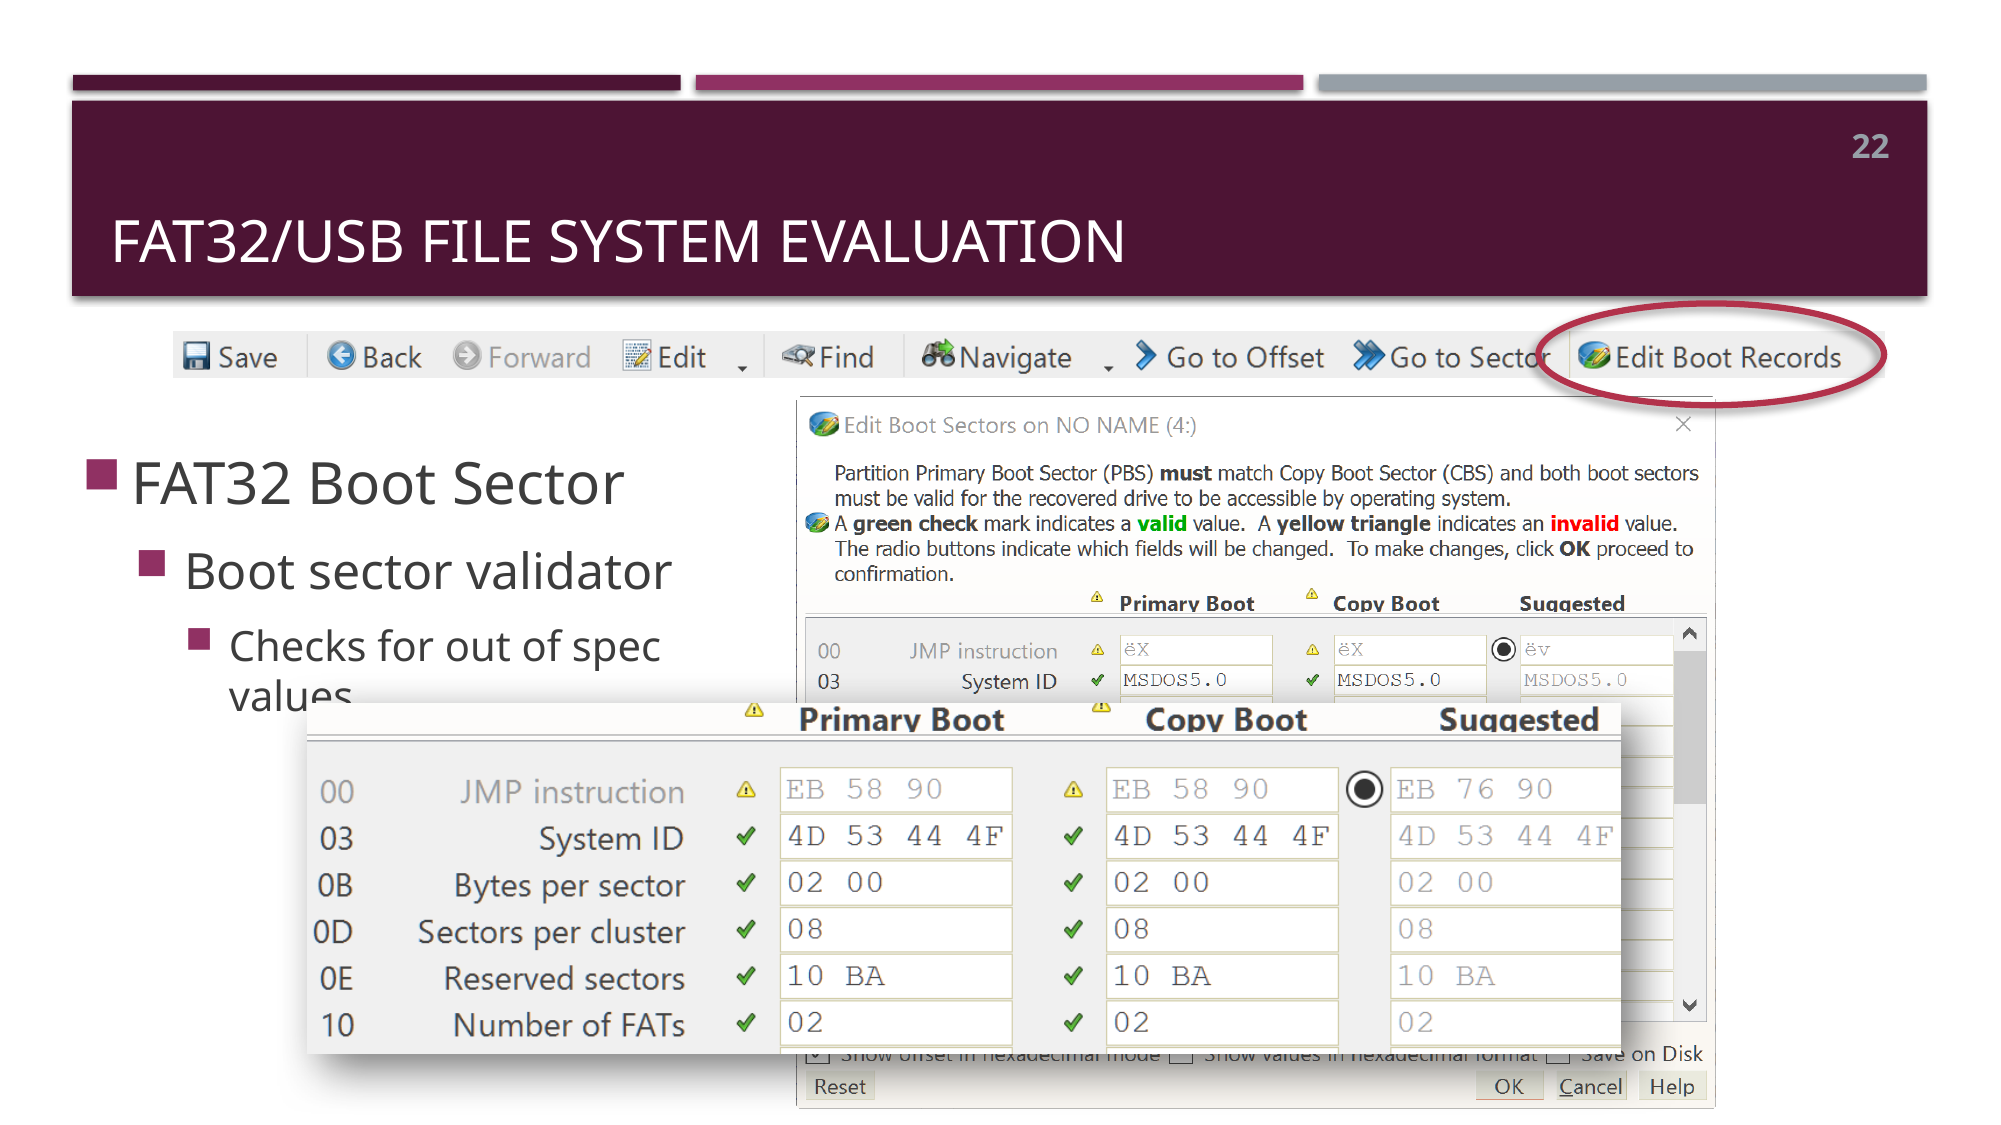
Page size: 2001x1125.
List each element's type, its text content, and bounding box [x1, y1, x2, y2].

title FAT32/USB File System Evaluation [95, 115, 1905, 282]
list FAT32 Boot Sector Boot sector validator Checks for out of spec values [66, 439, 762, 847]
picture [173, 330, 1885, 378]
text_box [1559, 301, 1864, 328]
slide_number 22 [1732, 117, 1905, 178]
text_box [1578, 389, 1844, 407]
picture [307, 395, 1716, 1110]
